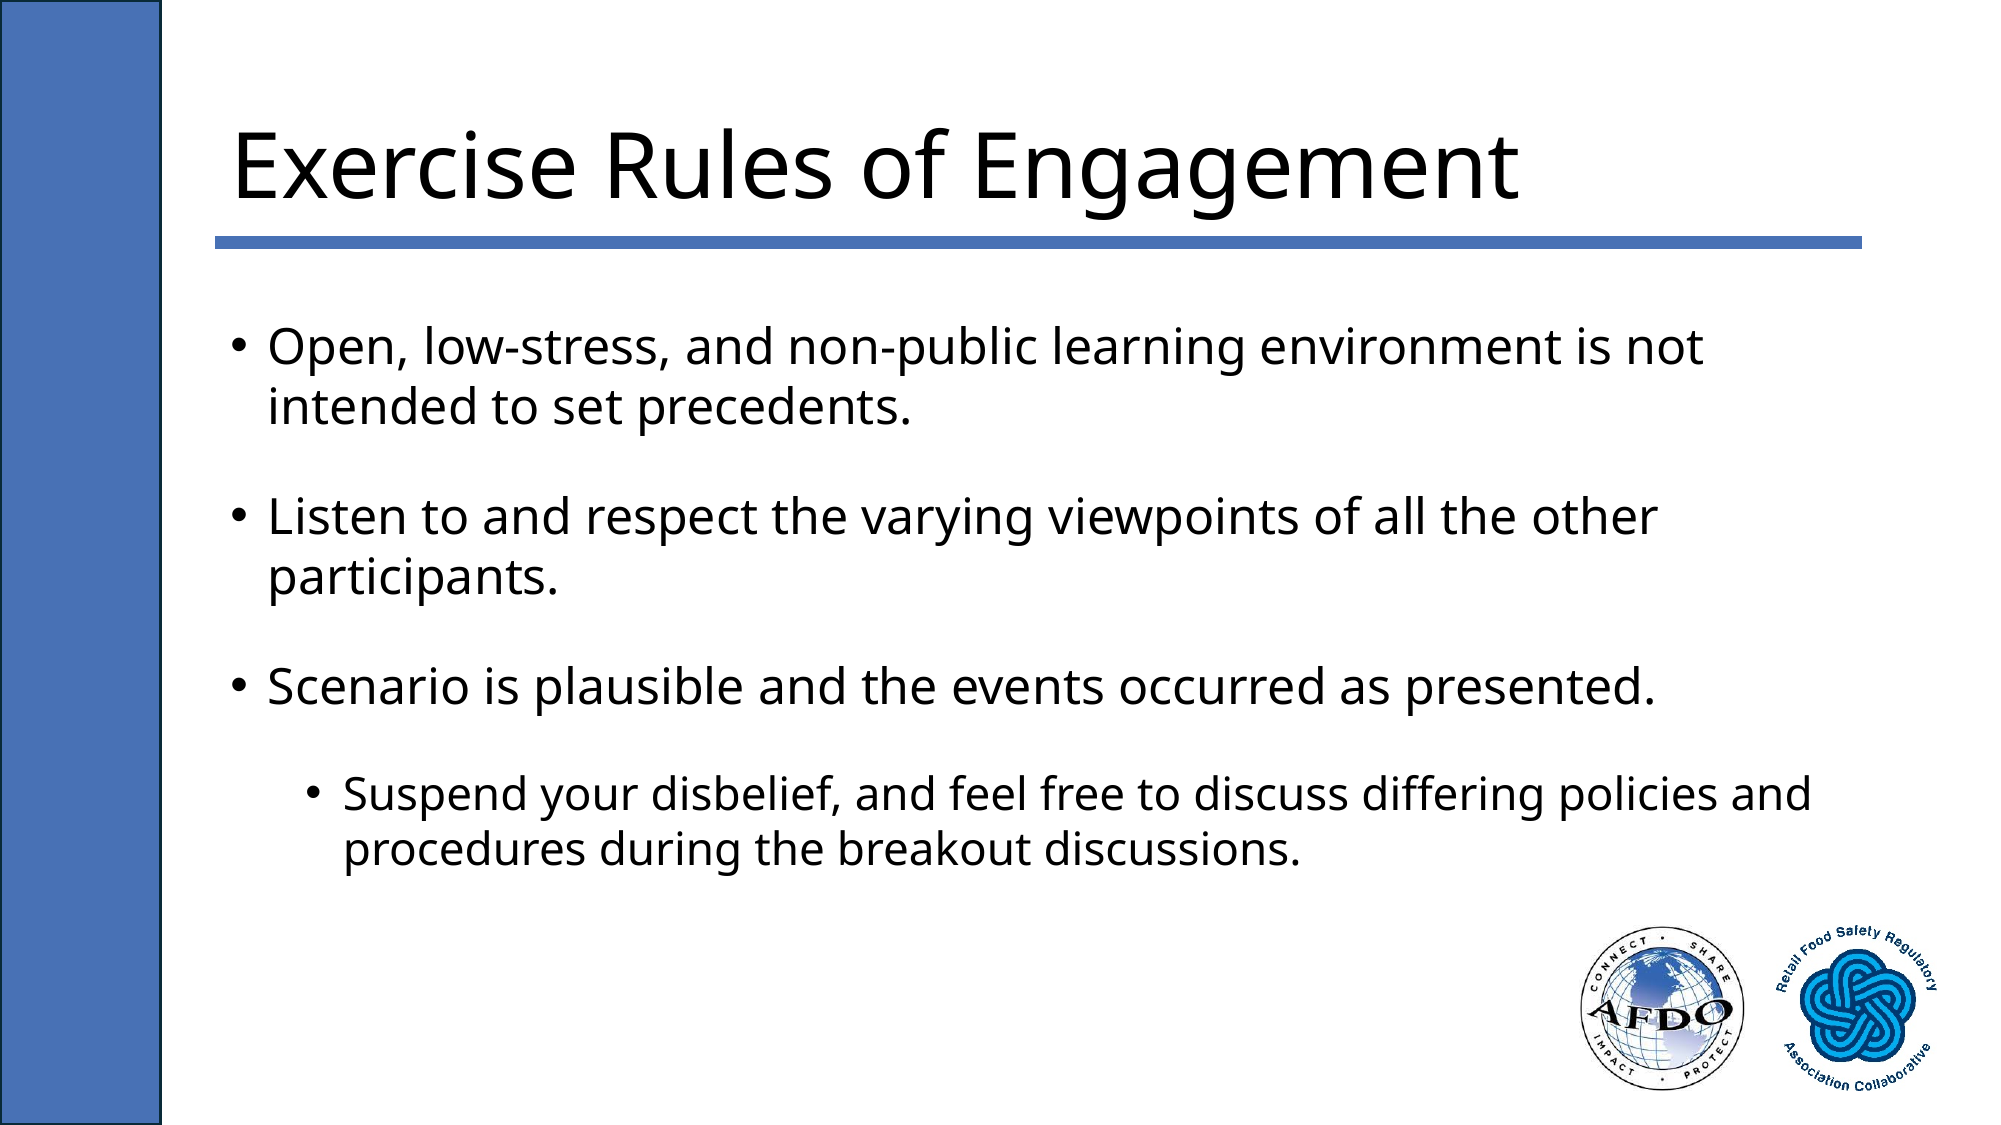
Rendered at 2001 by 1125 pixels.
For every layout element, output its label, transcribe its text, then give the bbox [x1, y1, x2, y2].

picture [1776, 925, 1937, 1091]
title Exercise Rules of Engagement [215, 110, 1863, 227]
picture [1579, 960, 1745, 1091]
list Open, low-stress, and non-public learning environment is not intended to set precedents. Listen to and respect the varying viewpoints of all the other participants. Scenario is plausible and the events occurred as presented. Suspend your disbelief, and feel free to discuss differing policies and procedures during the breakout discussions. [215, 306, 1863, 960]
